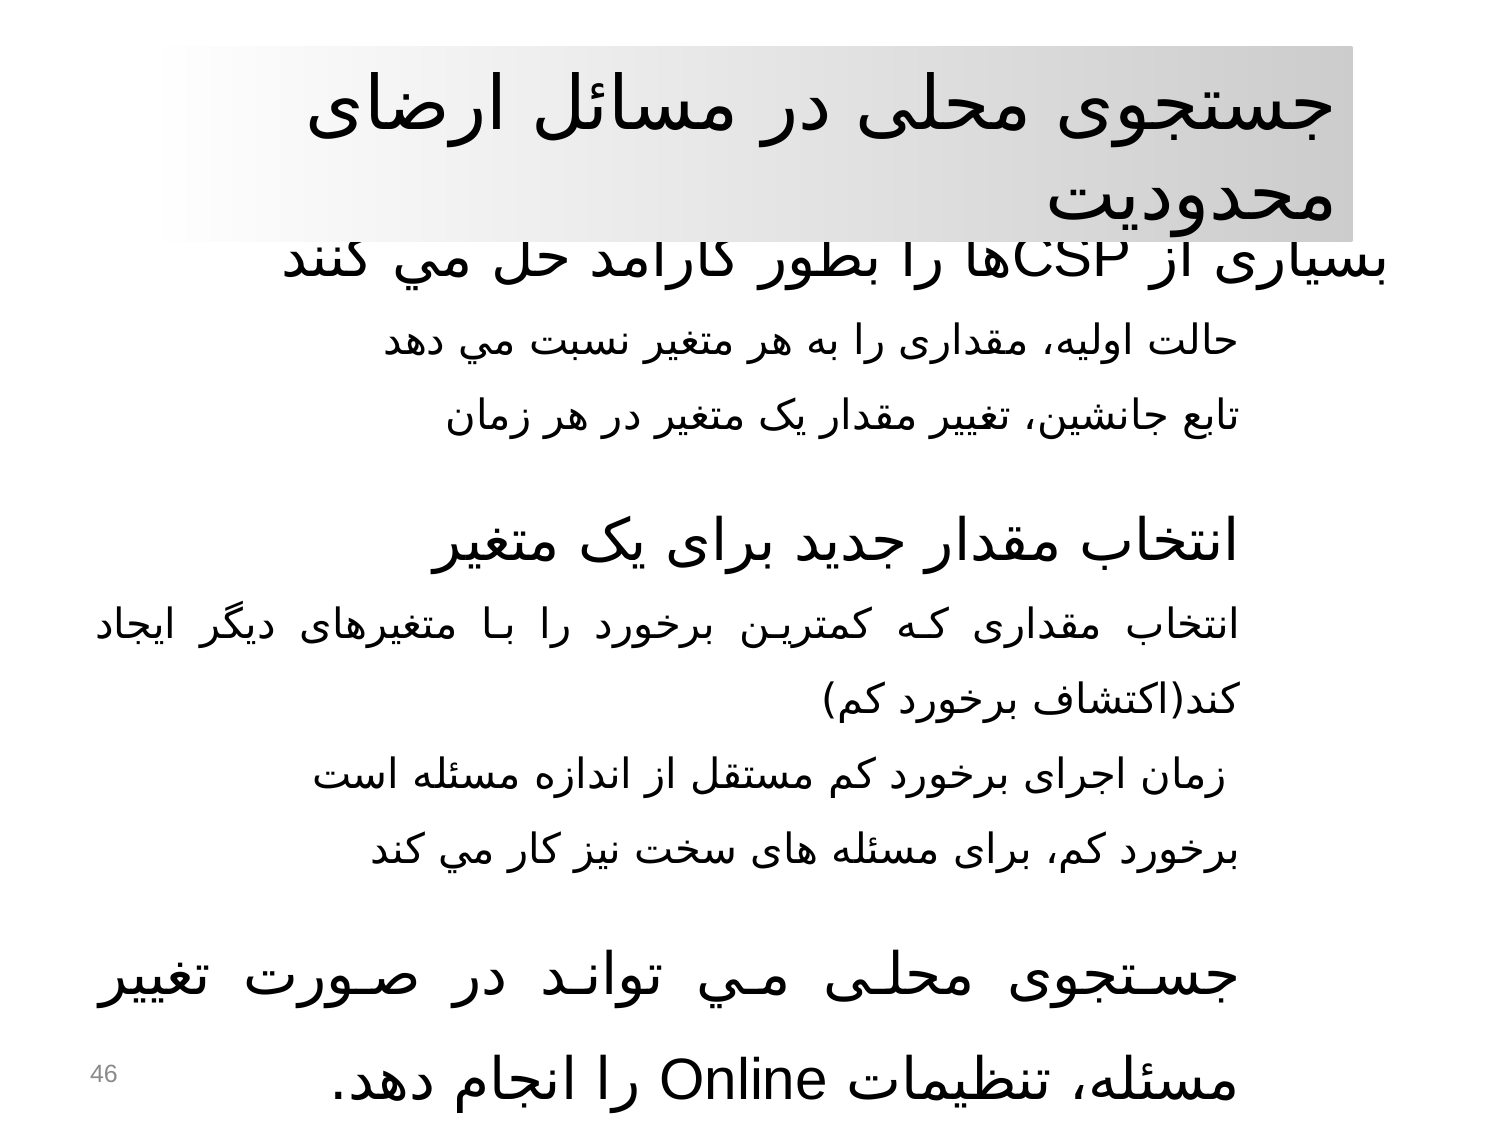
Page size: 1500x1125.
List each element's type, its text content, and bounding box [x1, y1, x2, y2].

text_box جستجوی محلی در مسائل ارضای محدوديت [152, 46, 1353, 242]
text_box بسياری از CSPها را بطور کارآمد حل مي کنند حالت اوليه، مقداری را به هر متغير نسبت مي دهد تابع جانشين، تغيير مقدار يک متغير در هر زمان انتخاب مقدار جديد برای يک متغير انتخاب مقداری که کمترين برخورد را با متغيرهای ديگر ايجاد کند(اکتشاف برخورد کم) زمان اجرای برخورد کم مستقل از اندازه مسئله است برخورد کم، برای مسئله های سخت نيز کار مي کند جستجوی محلی مي تواند در صورت تغيير مسئله، تنظيمات Online را انجام دهد. [70, 175, 1406, 1119]
